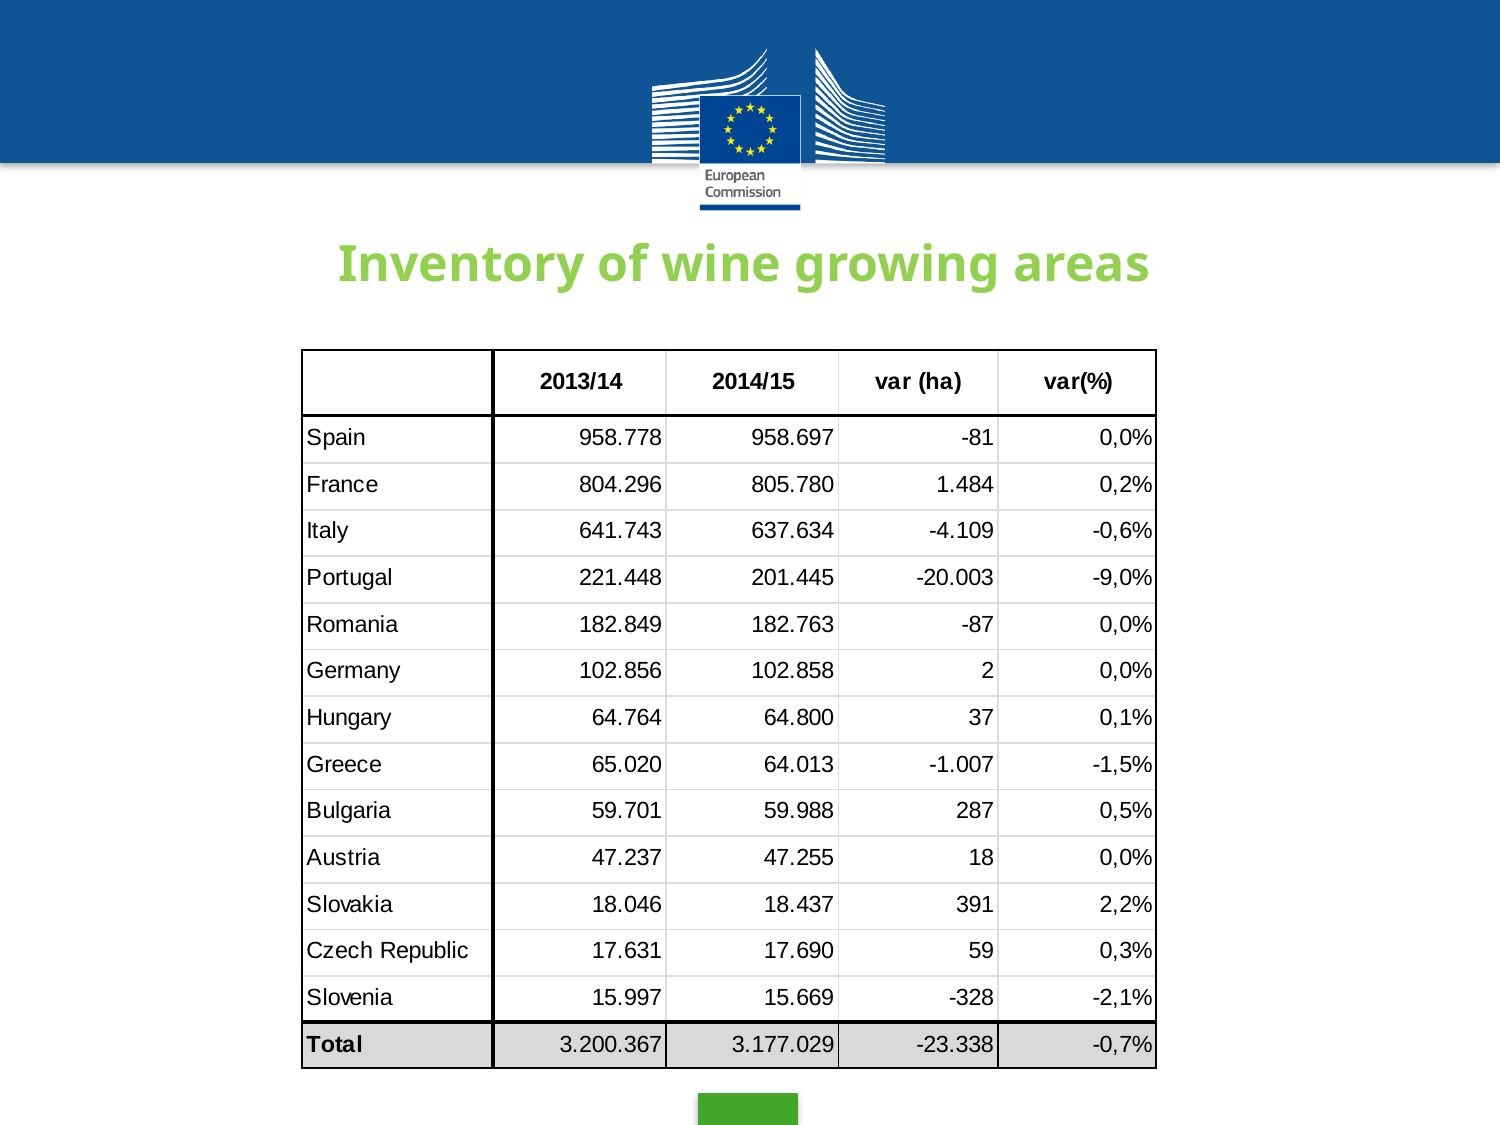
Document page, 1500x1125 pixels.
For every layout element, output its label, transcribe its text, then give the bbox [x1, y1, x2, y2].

title Inventory of wine growing areas [29, 184, 1459, 339]
picture [652, 48, 885, 184]
picture [300, 348, 1159, 1071]
